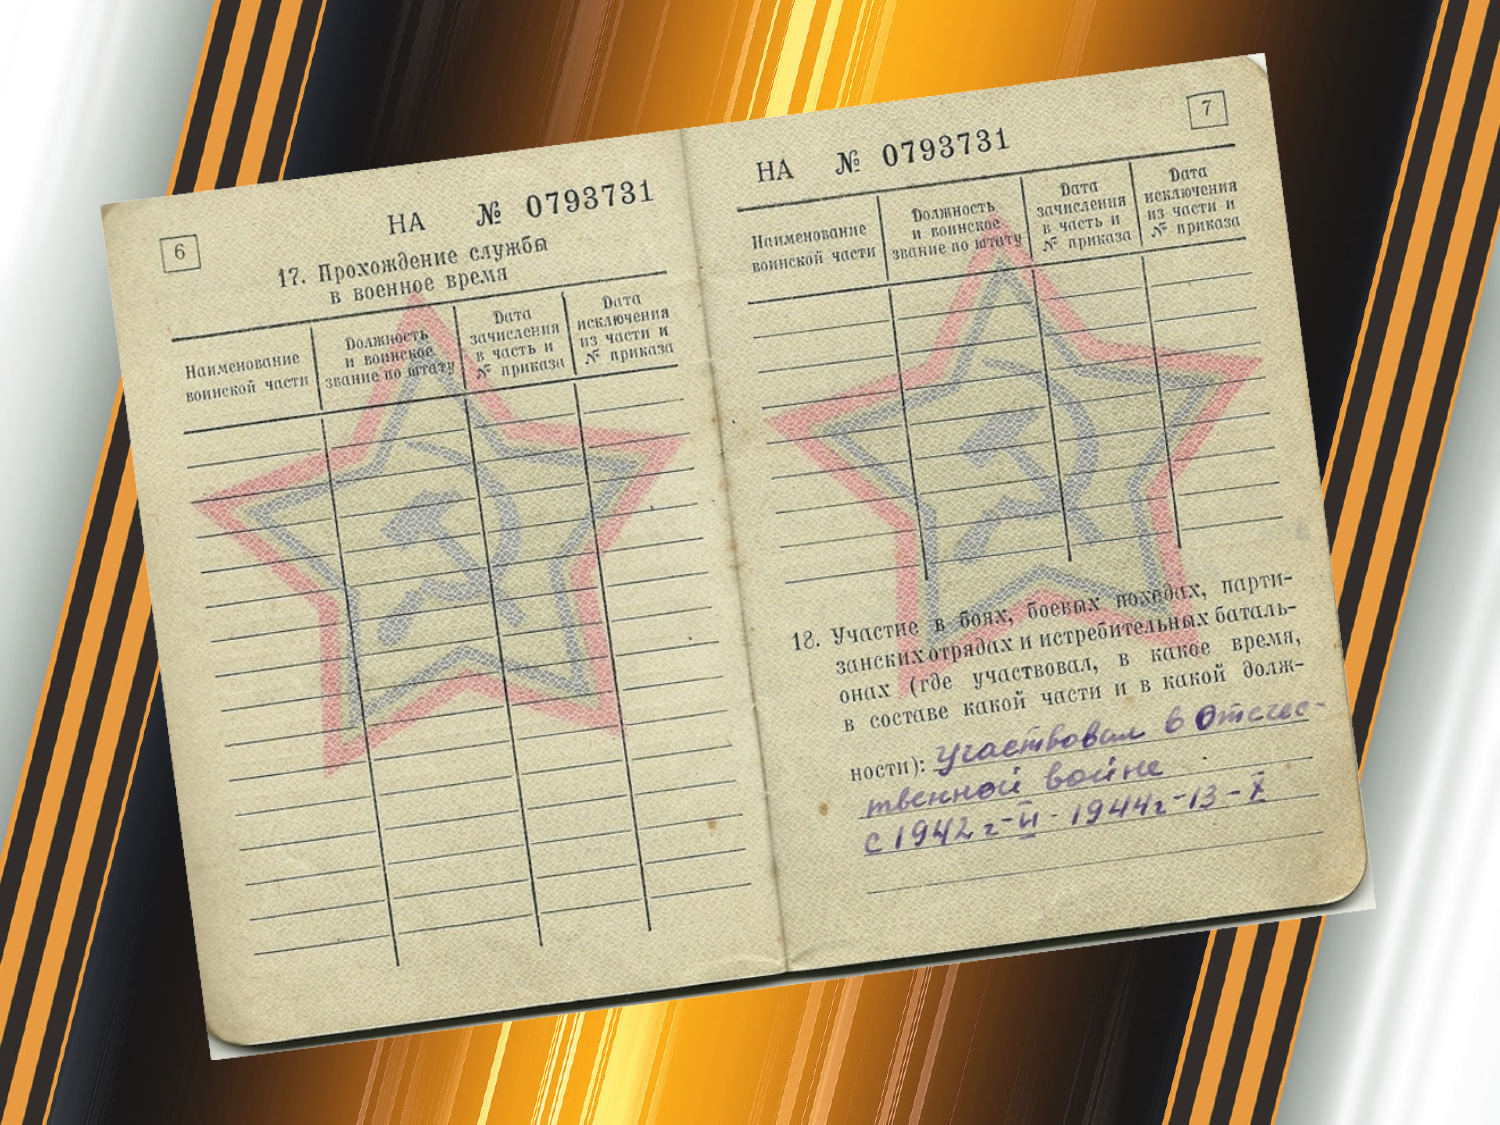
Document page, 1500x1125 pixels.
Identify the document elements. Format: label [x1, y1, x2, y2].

picture [203, 988, 756, 1060]
picture [101, 199, 149, 572]
picture [1326, 534, 1375, 914]
picture [730, 54, 1273, 124]
list [149, 124, 1326, 988]
